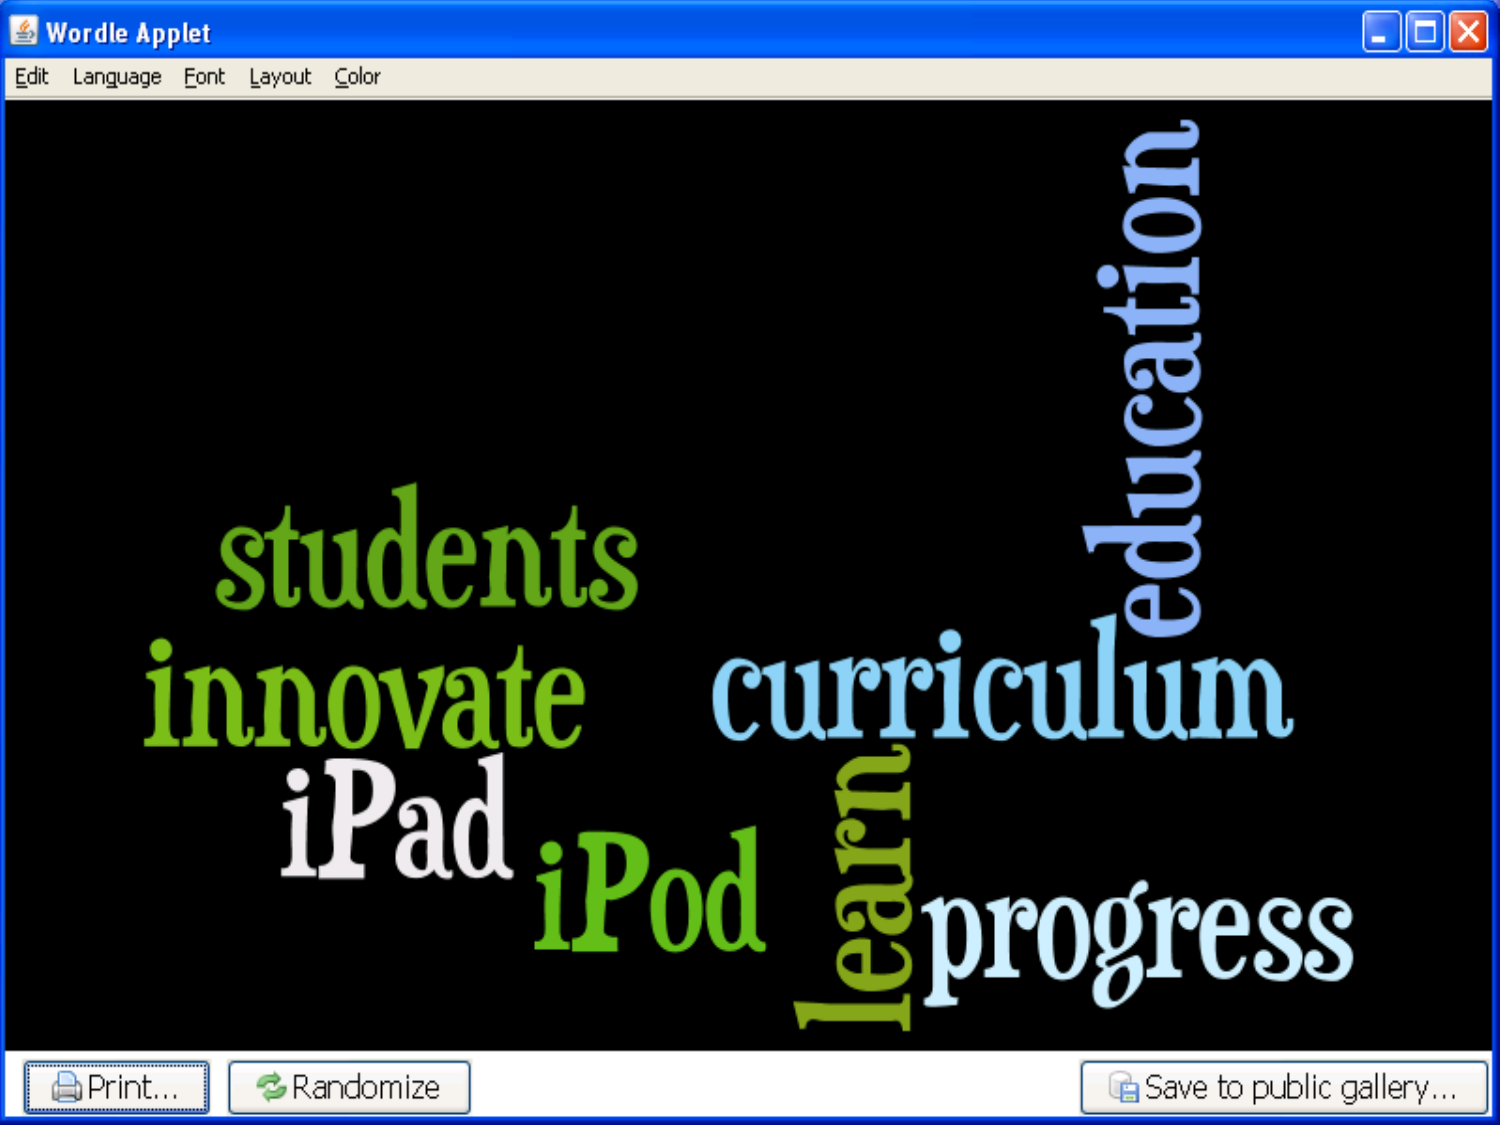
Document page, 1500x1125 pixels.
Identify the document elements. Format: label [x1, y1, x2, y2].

list [0, 0, 1500, 1125]
